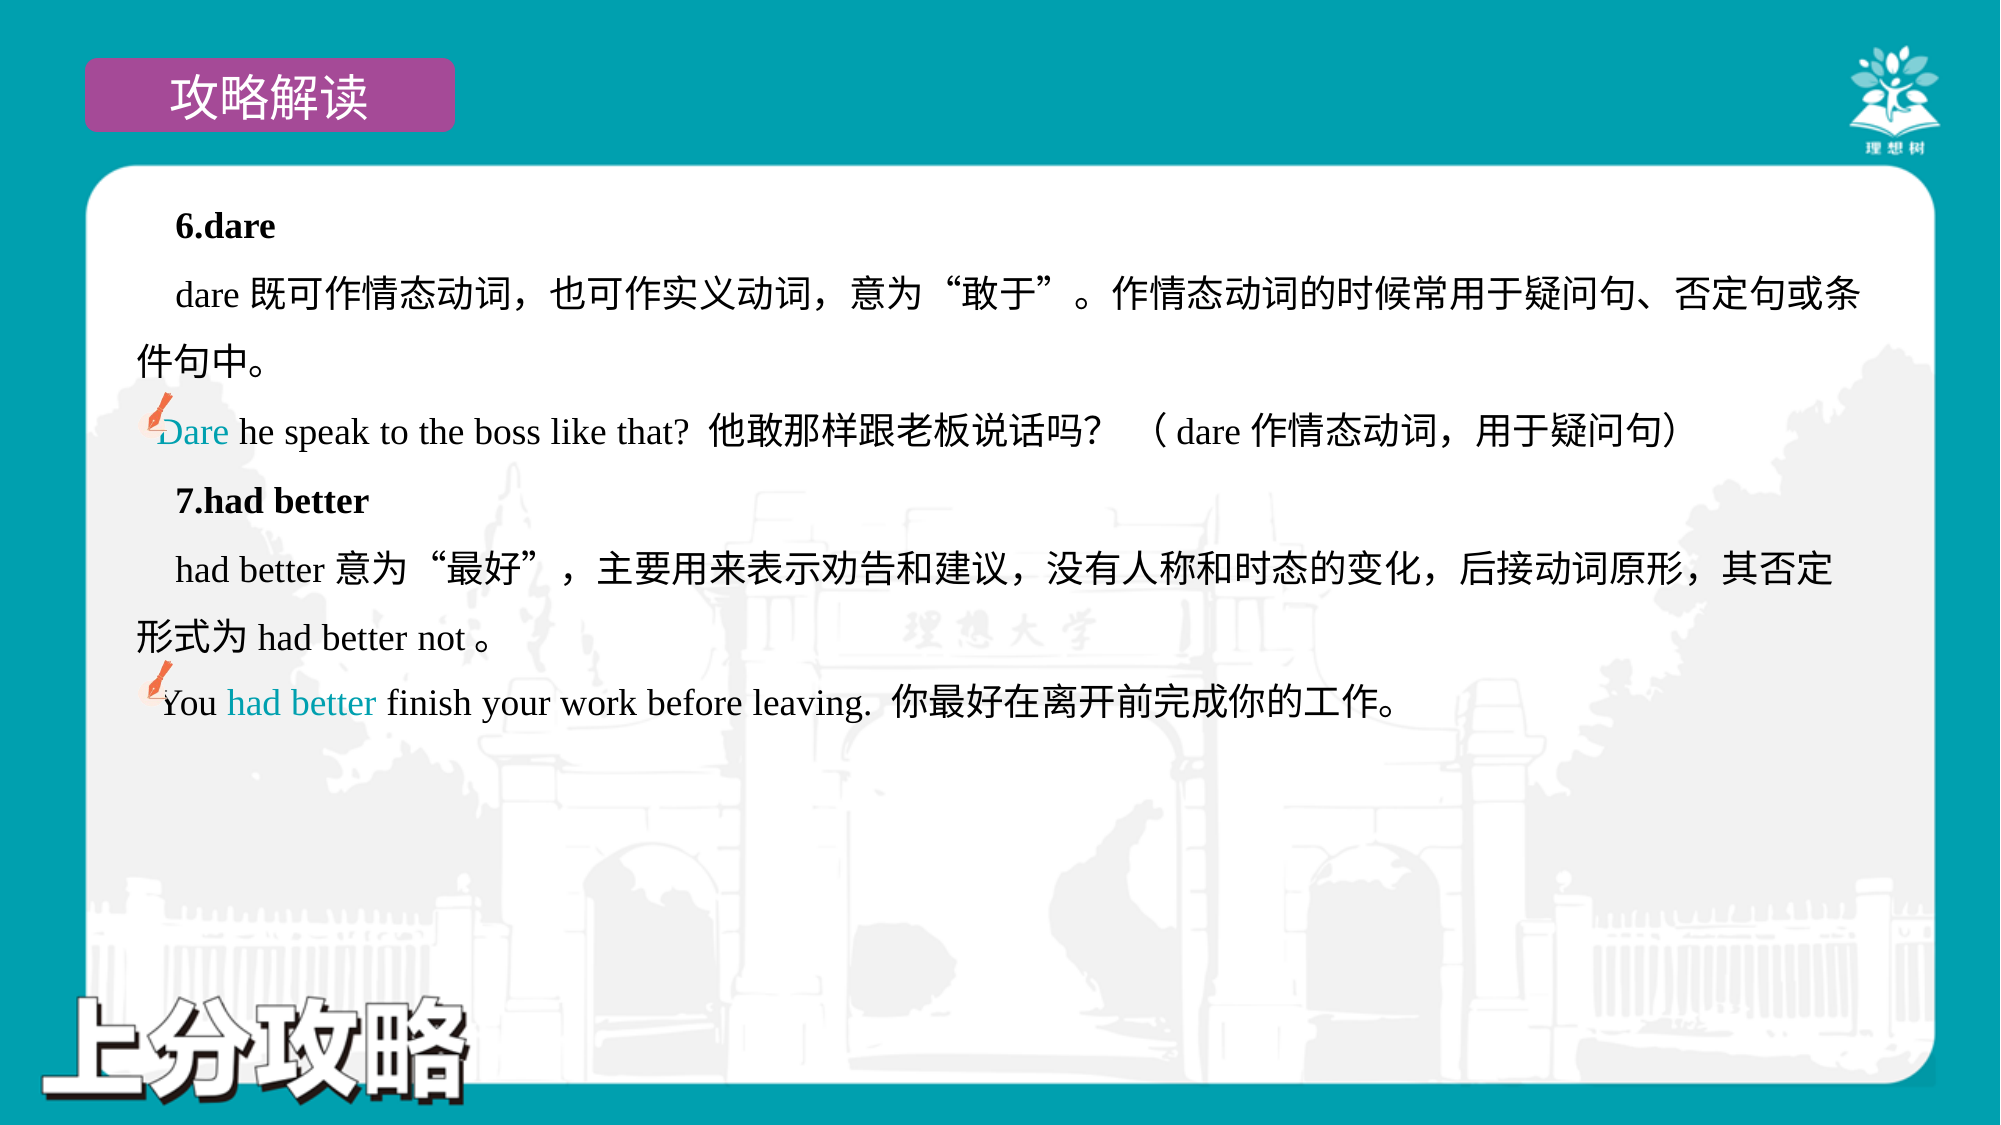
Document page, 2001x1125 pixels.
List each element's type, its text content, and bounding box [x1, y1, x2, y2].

picture [0, 0, 2000, 1125]
text_box 6.dare dare既可作情态动词，也可作实义动词，意为“敢于”。作情态动词的时候常用于疑问句、否定句或条 件句中。 Dare he speak to the boss like that? 他敢那样跟老板说话吗？ （dare作情态动词，用于疑问句） 7.had better had better意为“最好”，主要用来表示劝告和建议，没有人称和时态的变化，后接动词原形，其否定 形式为had better not。 You had better finish your work before leaving. 你最好在离开前完成你的工作。#55 [136, 177, 1865, 716]
